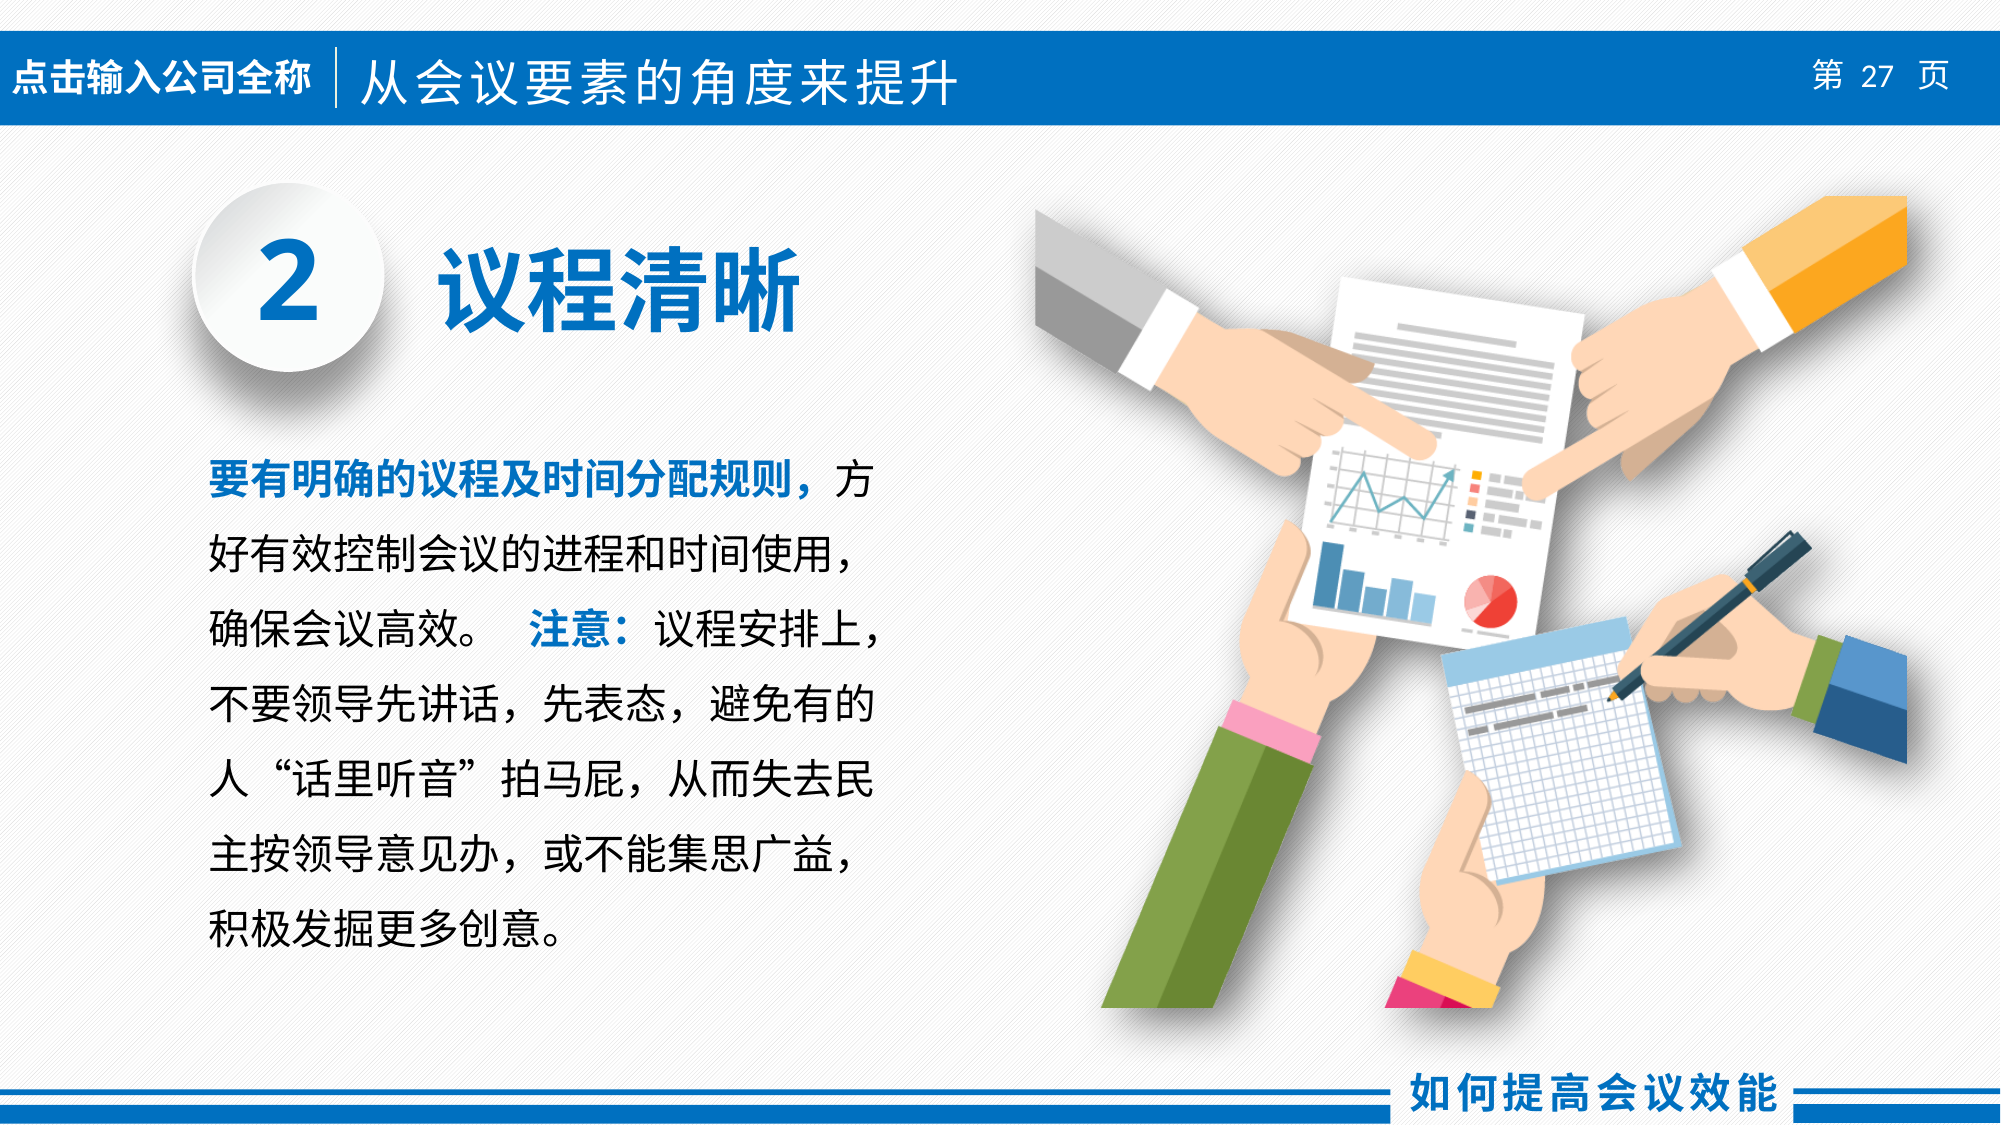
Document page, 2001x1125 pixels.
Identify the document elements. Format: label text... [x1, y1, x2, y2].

picture [1035, 195, 1907, 1008]
text_box 要有明确的议程及时间分配规则，方好有效控制会议的进程和时间使用，确保会议高效。 注意：议程安排上，不要领导先讲话，先表态，避免有的人“话里听音”拍马屁，从而失去民主按领导意见办，或不能集思广益，积极发掘更多创意。 [193, 420, 908, 961]
text_box 议程清晰 [411, 225, 803, 351]
text_box 2 [191, 178, 385, 373]
